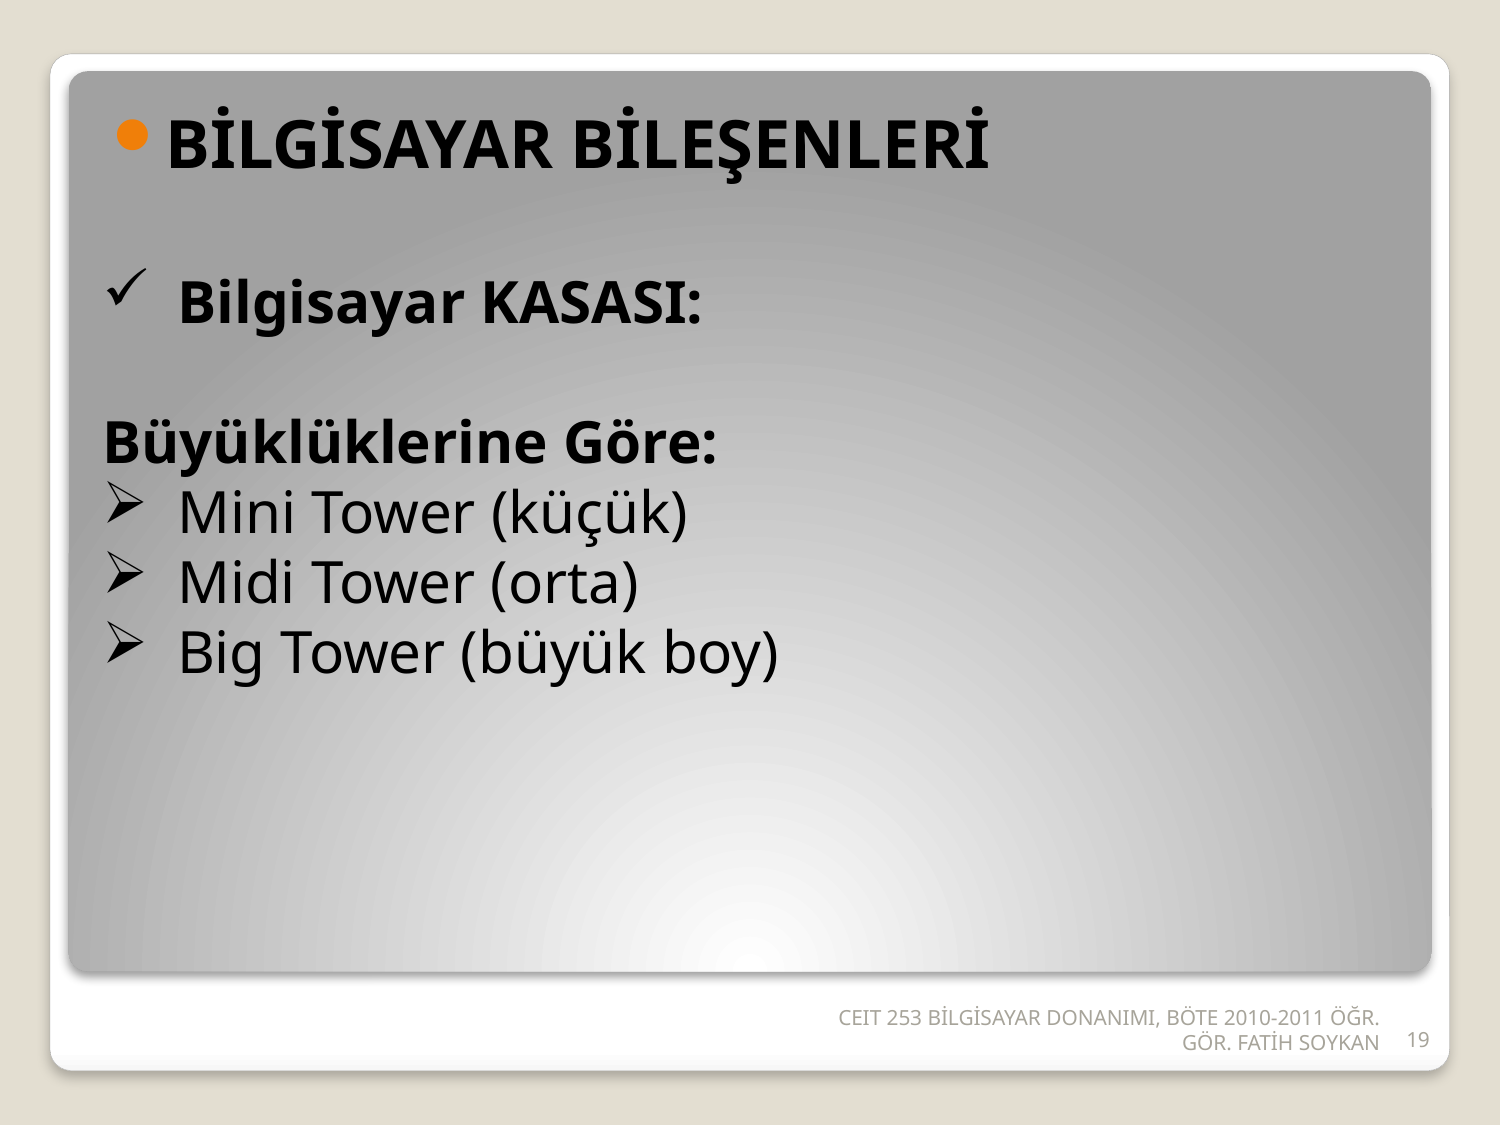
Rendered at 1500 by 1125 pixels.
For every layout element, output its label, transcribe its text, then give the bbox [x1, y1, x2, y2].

text_box Bilgisayar KASASI: Büyüklüklerine Göre: Mini Tower (küçük) Midi Tower (orta) Big Tower (büyük boy) [87, 207, 1175, 693]
list BİLGİSAYAR BİLEŞENLERİ [82, 86, 1425, 300]
footer CEIT 253 BİLGİSAYAR DONANIMI, BÖTE 2010-2011 ÖĞR. GÖR. FATİH SOYKAN [800, 1002, 1395, 1063]
slide_number 19 [1395, 1002, 1445, 1063]
